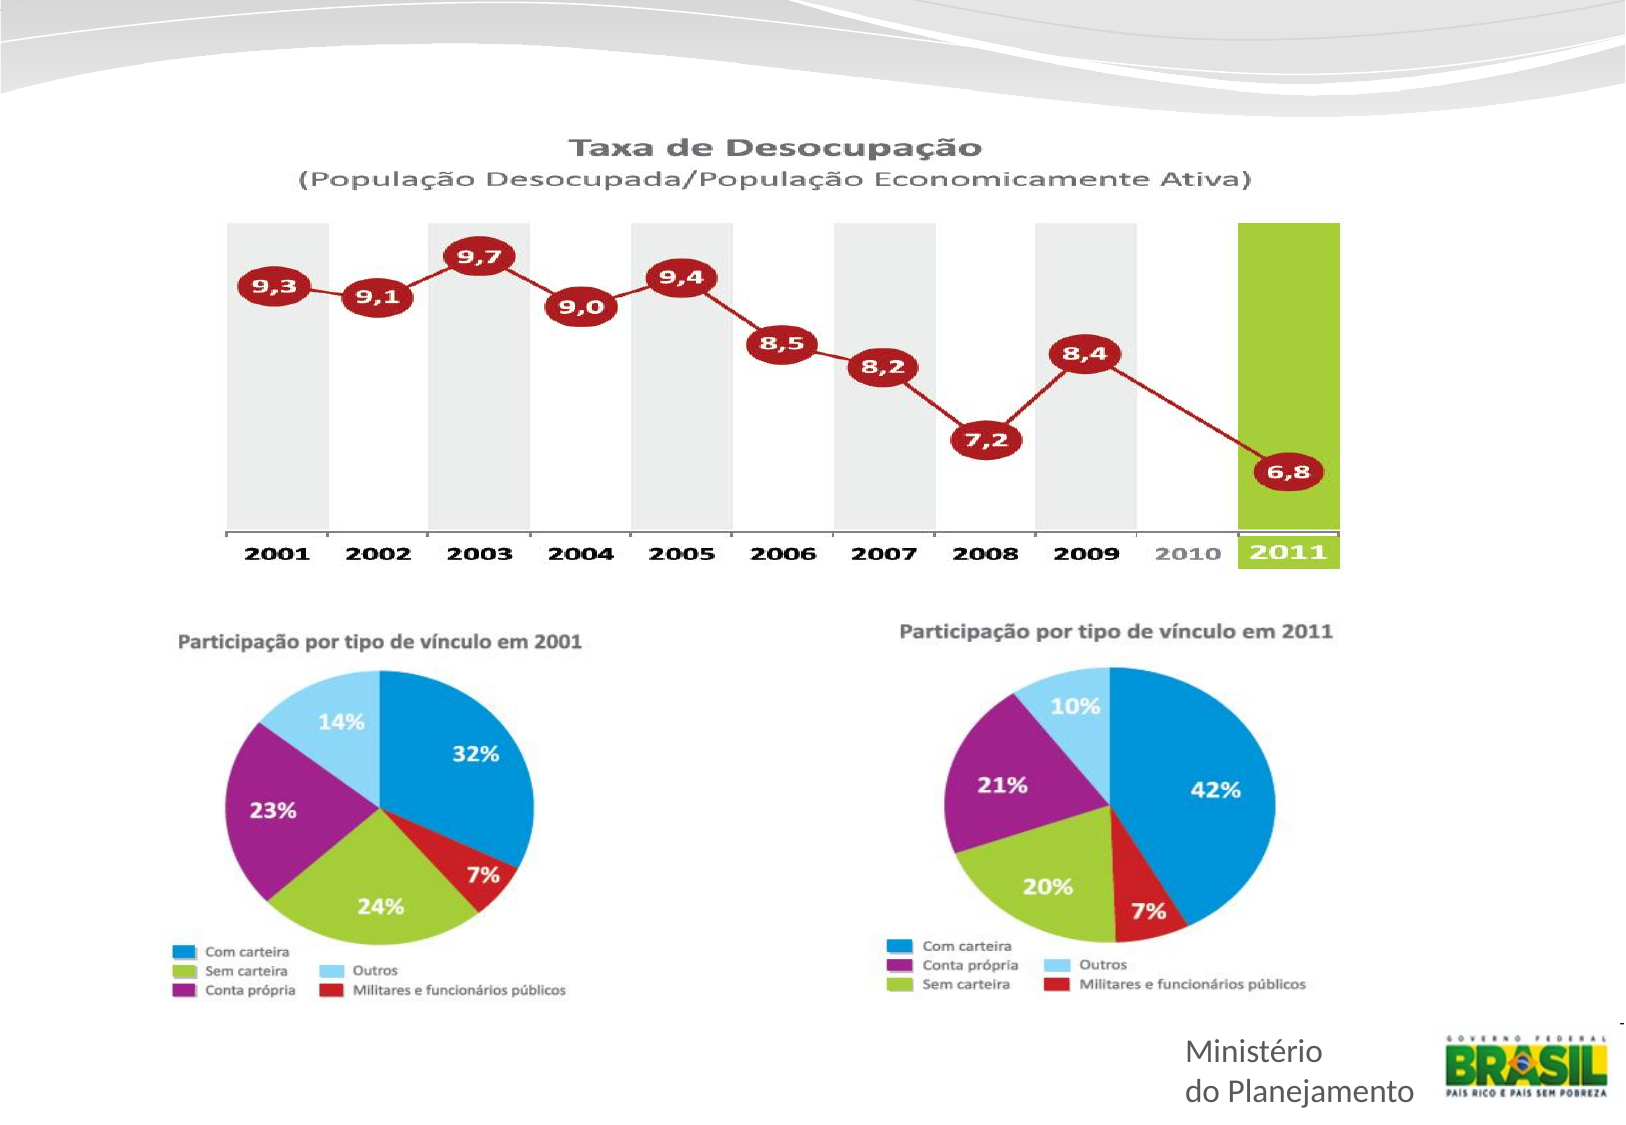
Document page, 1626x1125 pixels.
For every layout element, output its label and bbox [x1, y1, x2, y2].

picture [179, 128, 1376, 575]
picture [859, 620, 1364, 1001]
picture [140, 632, 626, 1008]
picture [1437, 1023, 1624, 1110]
